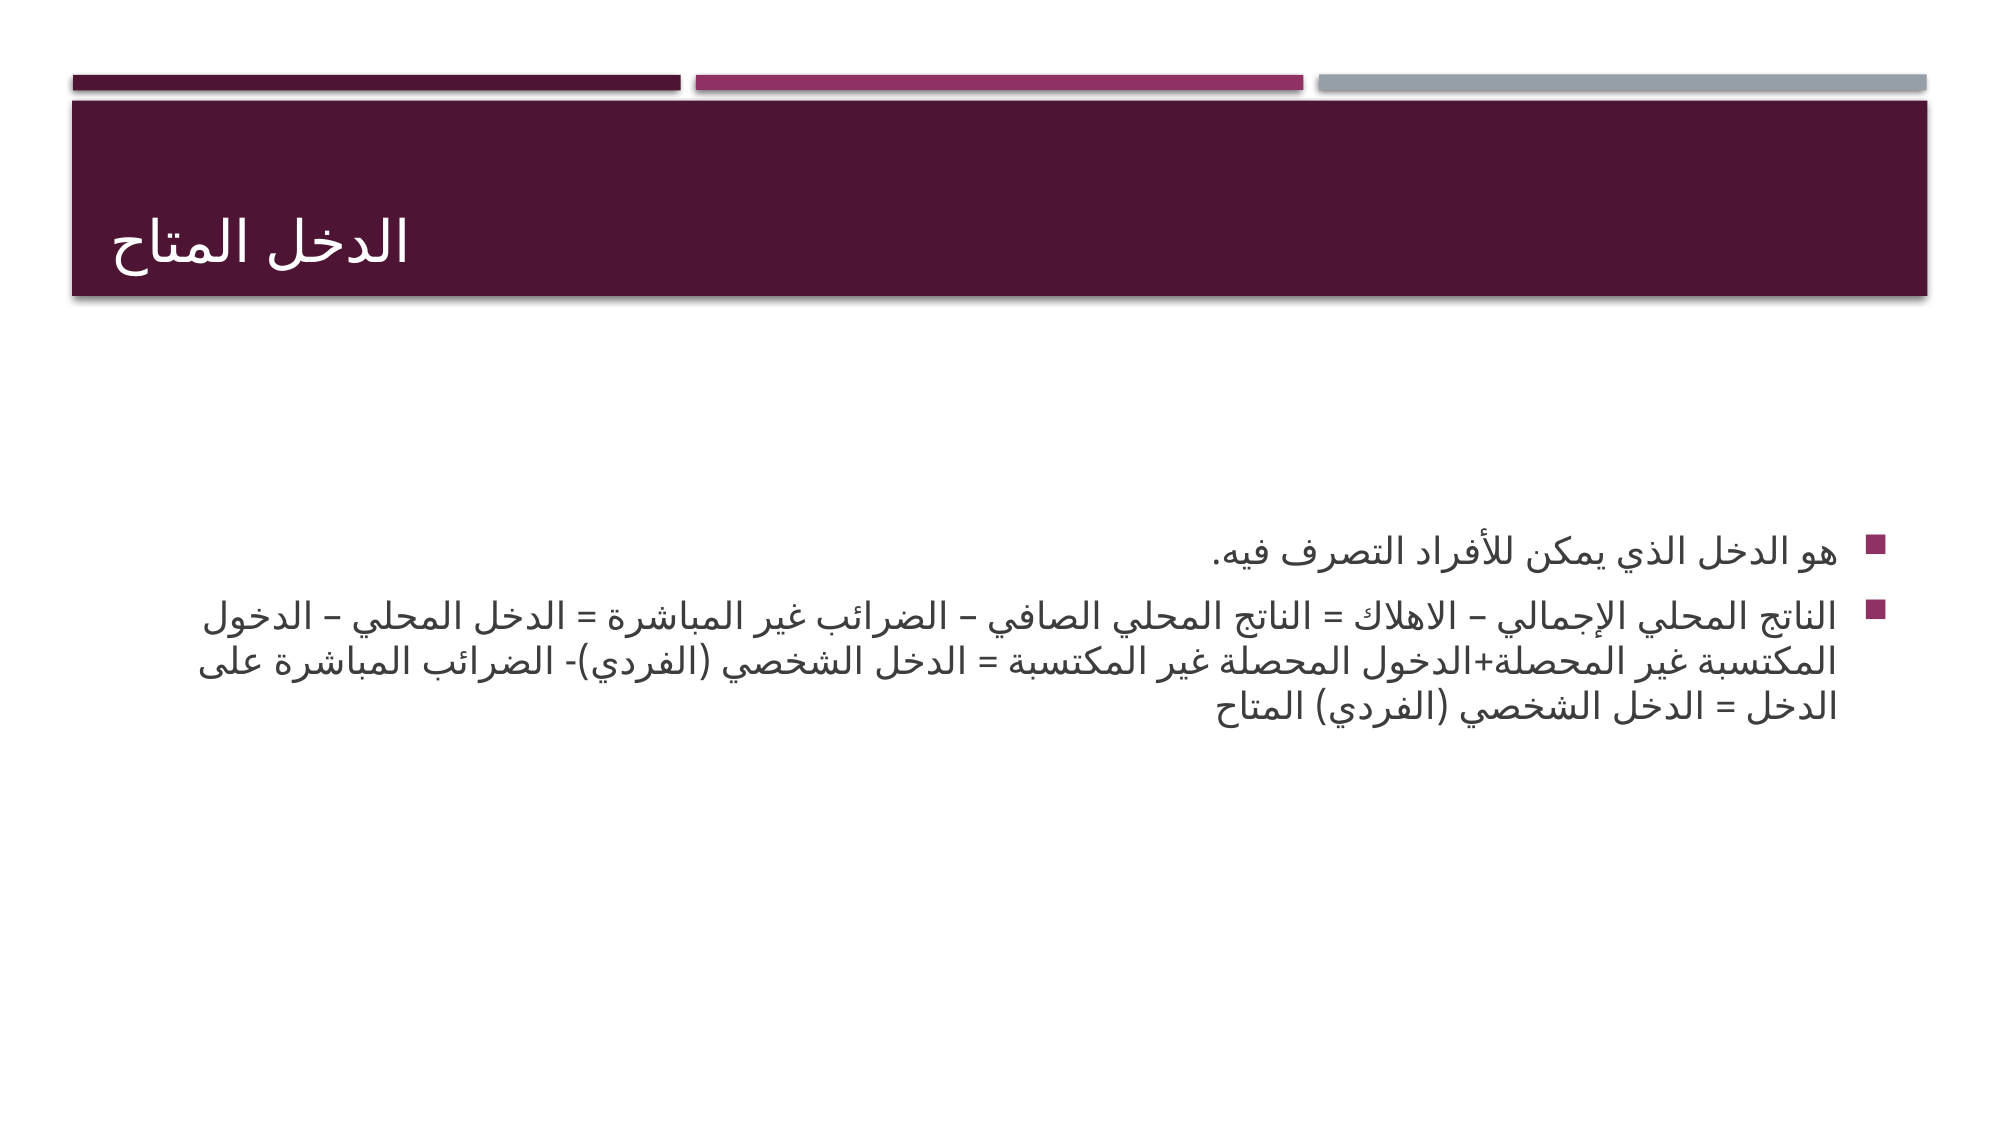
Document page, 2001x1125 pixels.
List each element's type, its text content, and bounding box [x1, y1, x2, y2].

list هو الدخل الذي يمكن للأفراد التصرف فيه. الناتج المحلي الإجمالي – الاهلاك = الناتج المحلي الصافي – الضرائب غير المباشرة = الدخل المحلي – الدخول المكتسبة غير المحصلة+الدخول المحصلة غير المكتسبة = الدخل الشخصي (الفردي)- الضرائب المباشرة على الدخل = الدخل الشخصي (الفردي) المتاح [95, 357, 1905, 962]
title الدخل المتاح [95, 115, 1905, 282]
